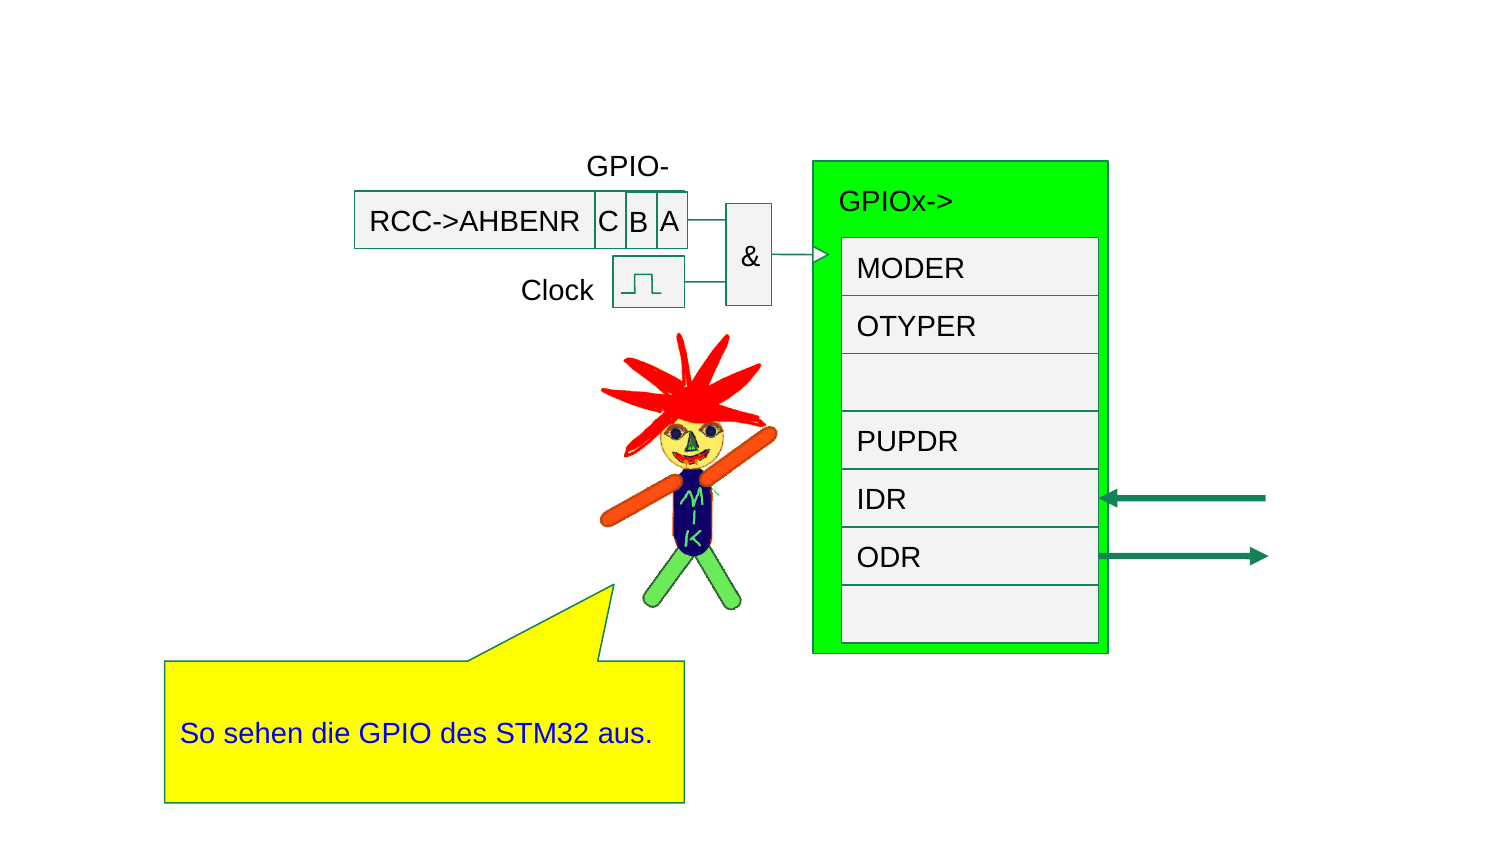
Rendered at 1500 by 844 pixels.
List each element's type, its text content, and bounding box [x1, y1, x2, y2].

picture [581, 325, 789, 618]
text_box [812, 246, 829, 263]
text_box MODER [841, 237, 1099, 295]
text_box [613, 256, 685, 308]
text_box GPIO- [461, 131, 685, 184]
text_box B [626, 191, 657, 249]
text_box & [725, 203, 772, 306]
text_box GPIOx-> [823, 167, 1030, 225]
text_box [812, 160, 1108, 654]
text_box [841, 584, 1099, 643]
text_box Clock [385, 256, 609, 308]
text_box A [657, 191, 688, 249]
text_box So sehen die GPIO des STM32 aus. [164, 604, 685, 803]
text_box ODR [841, 527, 1099, 584]
text_box RCC->AHBENR [354, 190, 685, 249]
text_box IDR [841, 469, 1099, 527]
text_box C [594, 191, 626, 249]
text_box OTYPER [841, 295, 1099, 353]
text_box [841, 353, 1099, 411]
text_box PUPDR [841, 411, 1099, 469]
text_box [634, 274, 662, 294]
